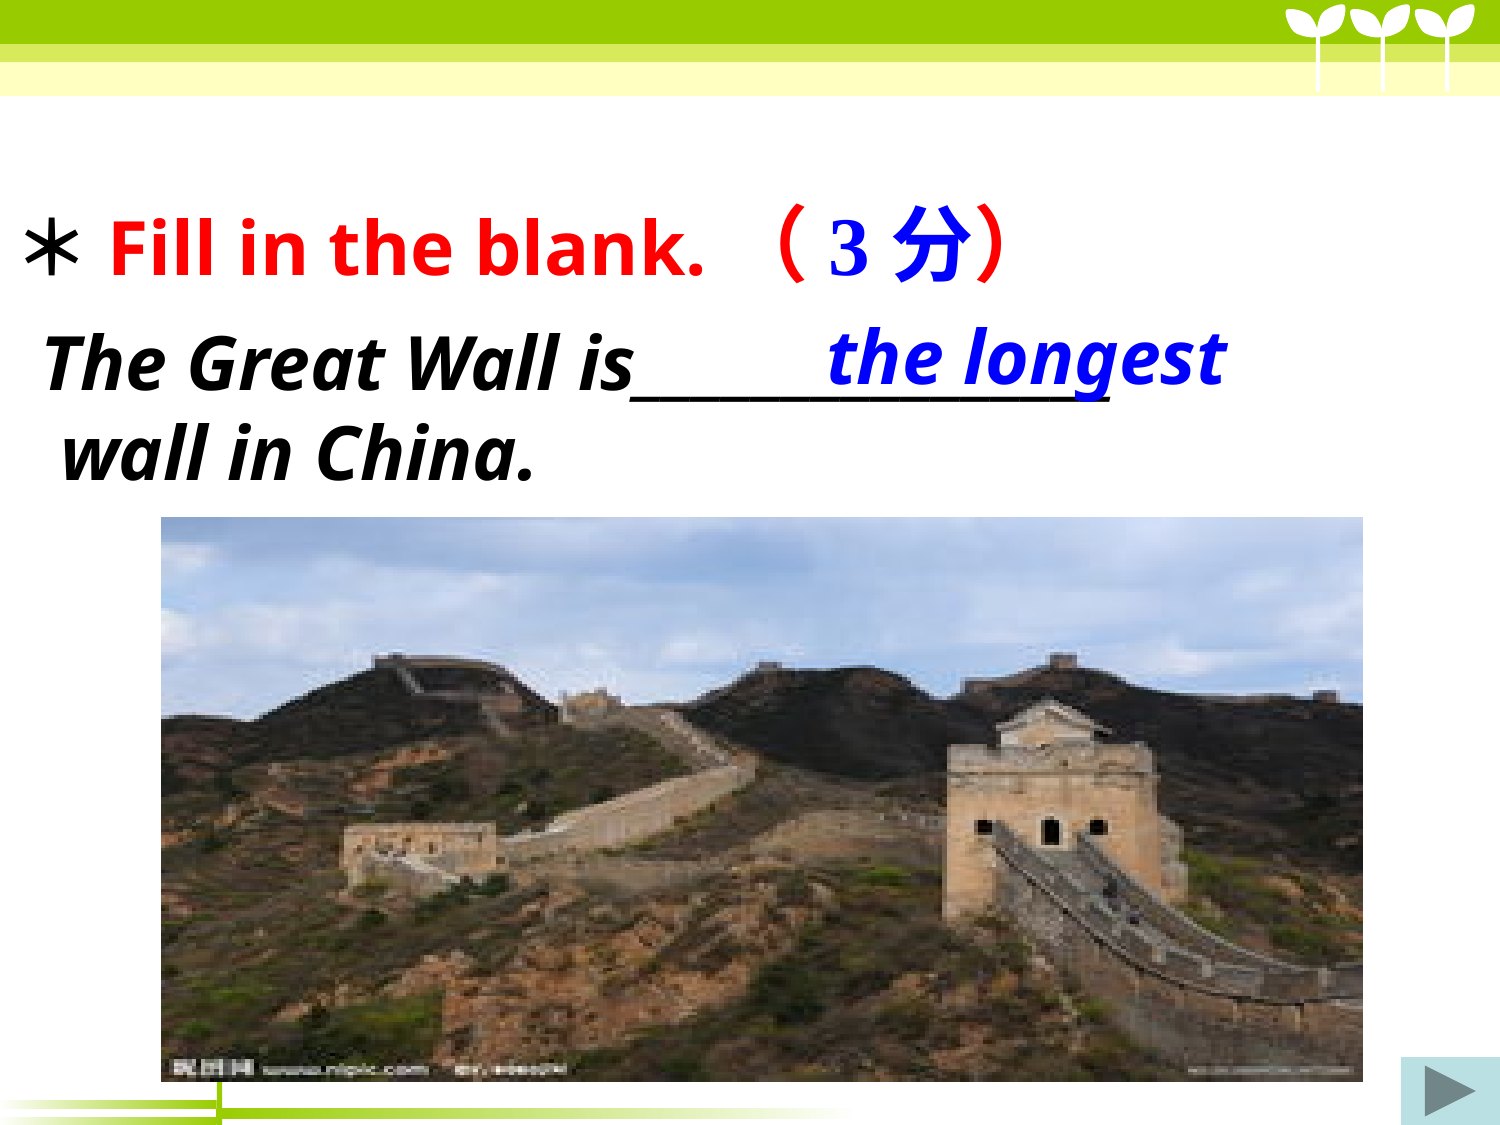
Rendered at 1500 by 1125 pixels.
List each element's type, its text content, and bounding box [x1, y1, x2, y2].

text_box ＊Fill in the blank.（3分） [0, 184, 1500, 300]
text_box [1400, 1057, 1500, 1125]
text_box The Great Wall is________________ wall in China. [25, 307, 1500, 593]
picture [161, 517, 1363, 1083]
text_box the longest [811, 301, 1243, 407]
